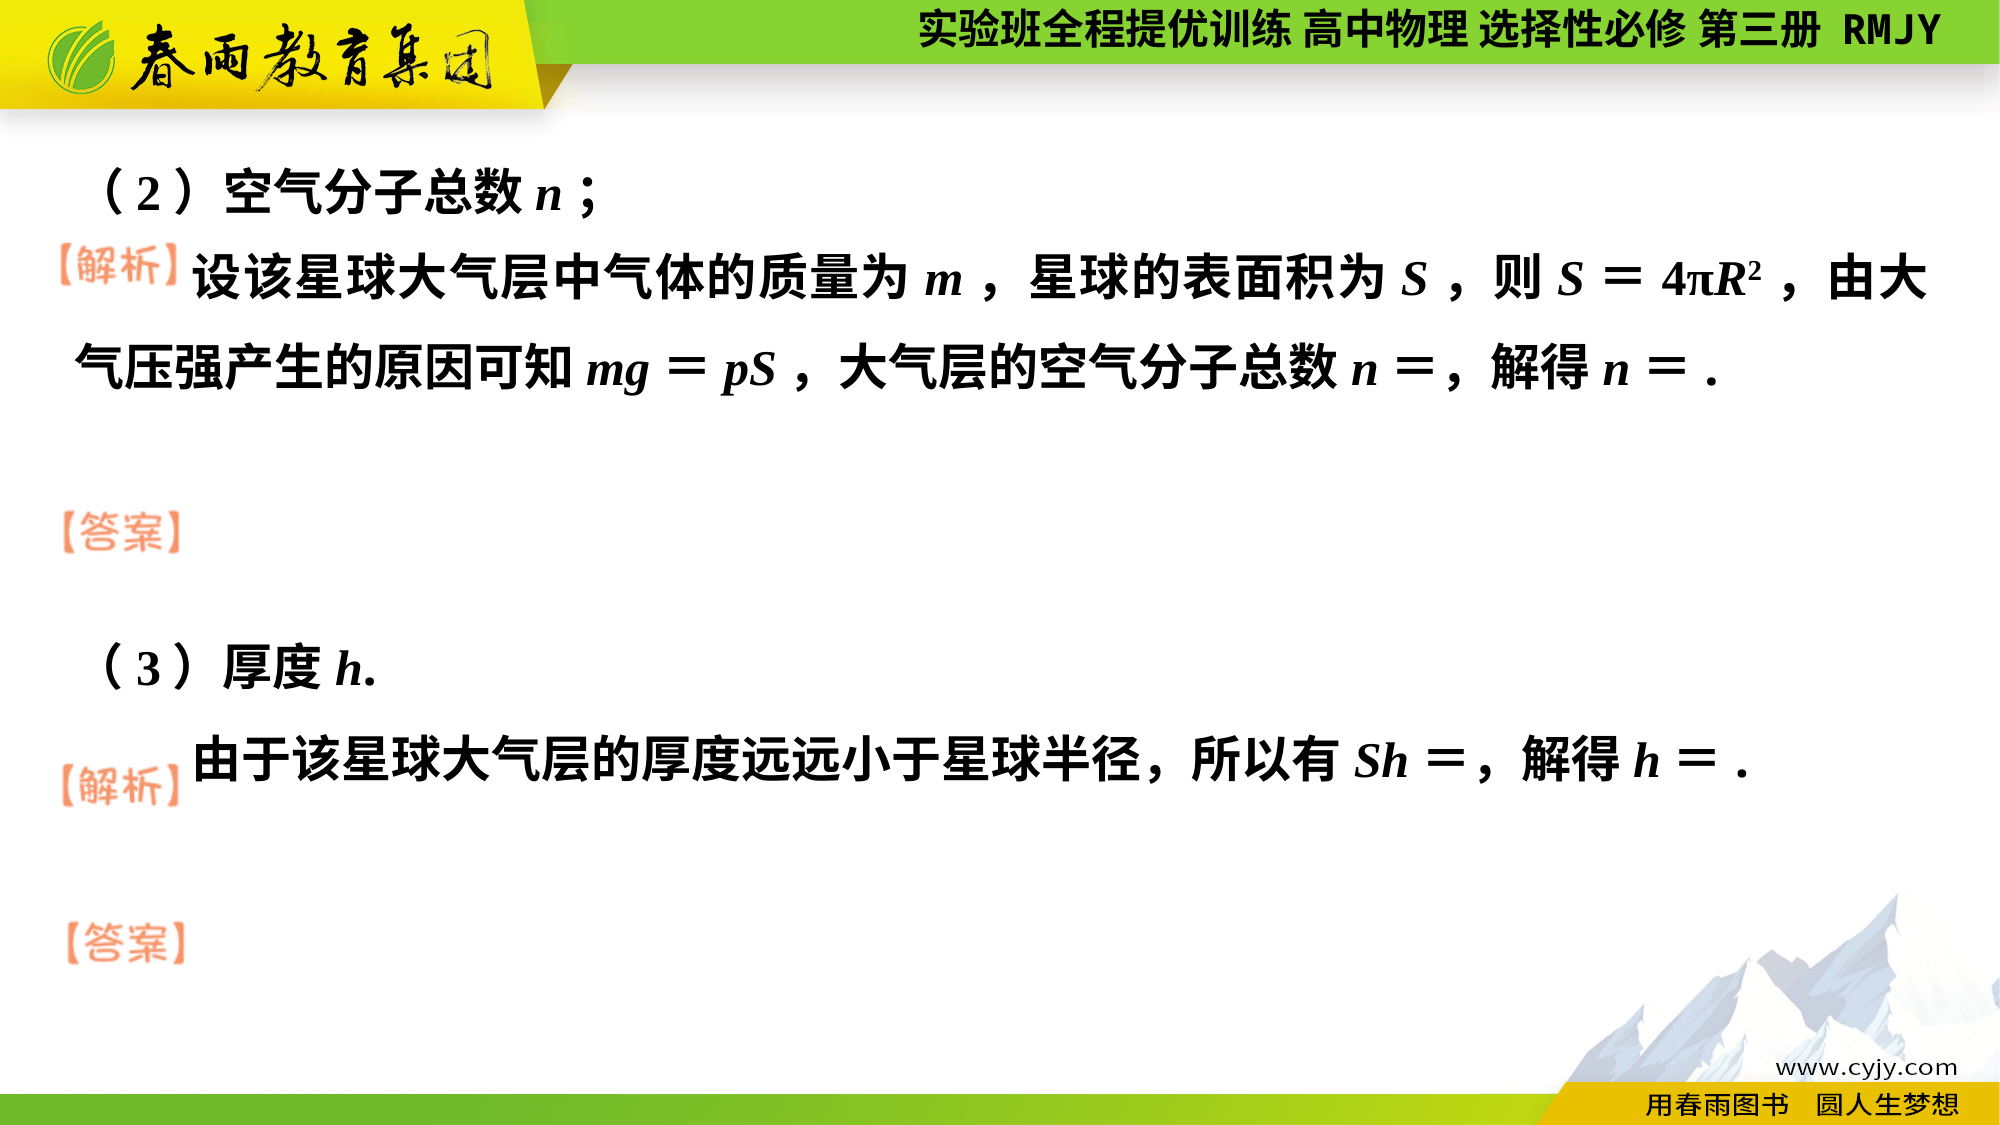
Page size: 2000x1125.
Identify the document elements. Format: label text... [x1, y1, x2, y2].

list （2）空气分子总数n； [59, 122, 1944, 217]
picture [0, 0, 2000, 1125]
text_box （3）厚度h. [59, 597, 1059, 703]
